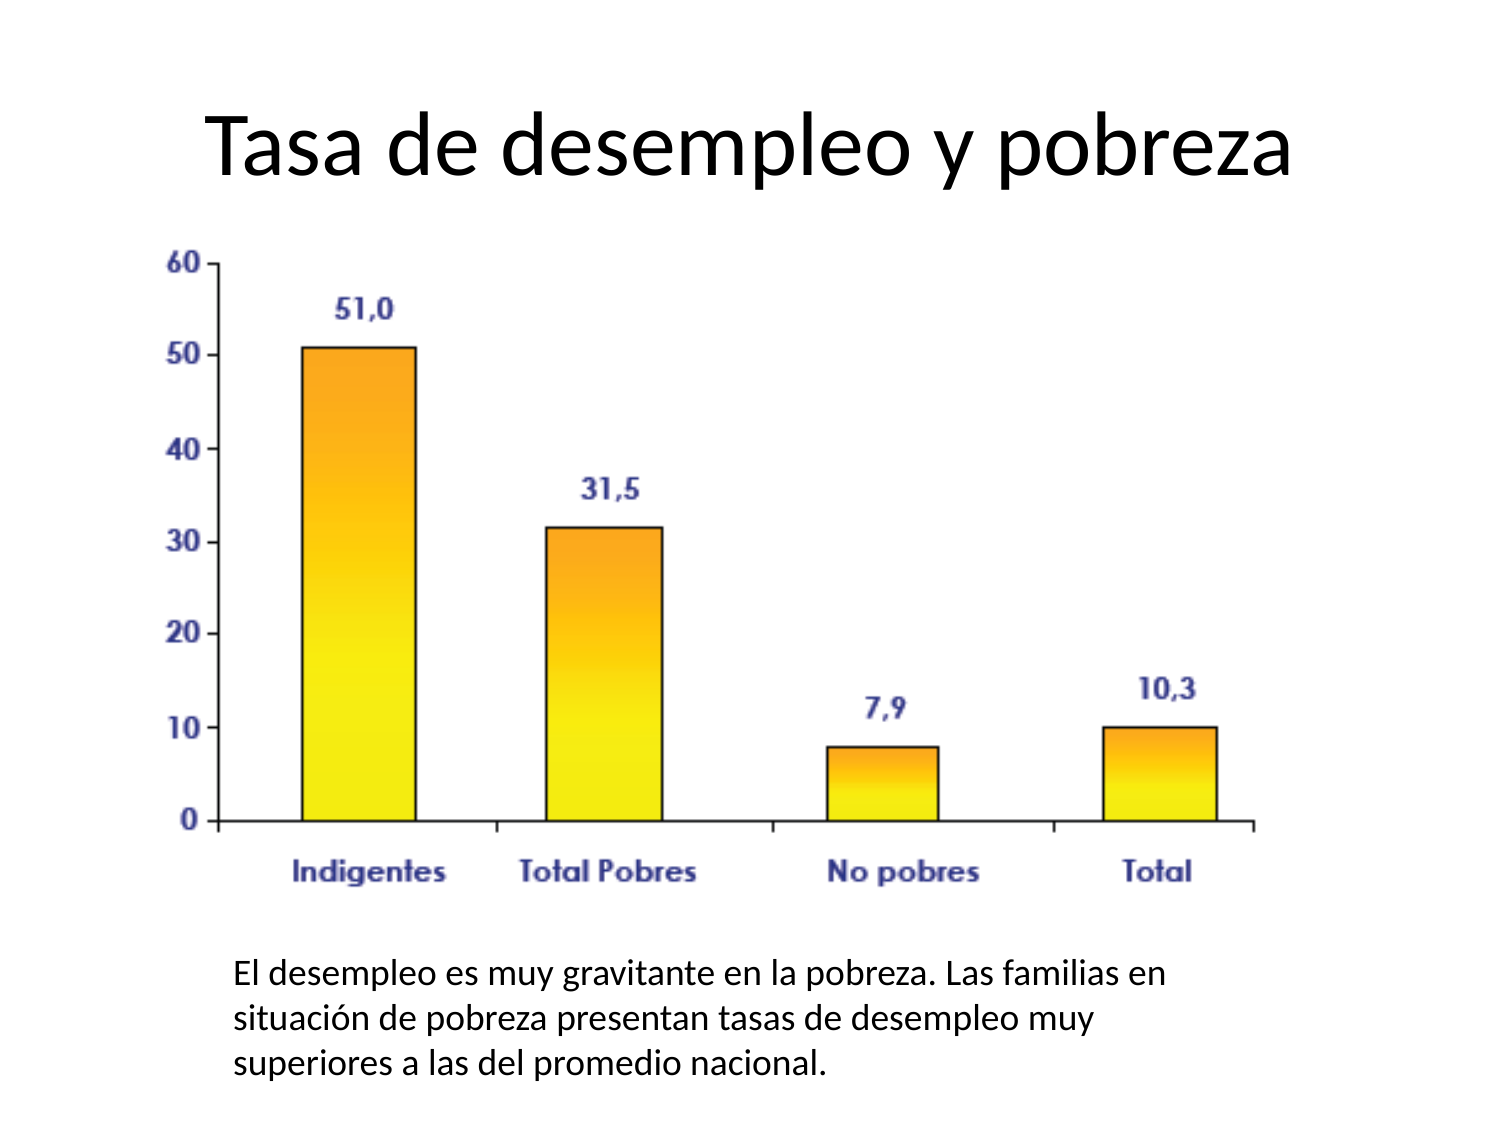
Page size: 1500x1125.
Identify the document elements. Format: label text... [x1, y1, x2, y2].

text_box El desempleo es muy gravitante en la pobreza. Las familias en situación de pobreza presentan tasas de desempleo muy superiores a las del promedio nacional. [218, 984, 1247, 1091]
picture [111, 214, 1379, 977]
title Tasa de desempleo y pobreza [75, 45, 1425, 233]
